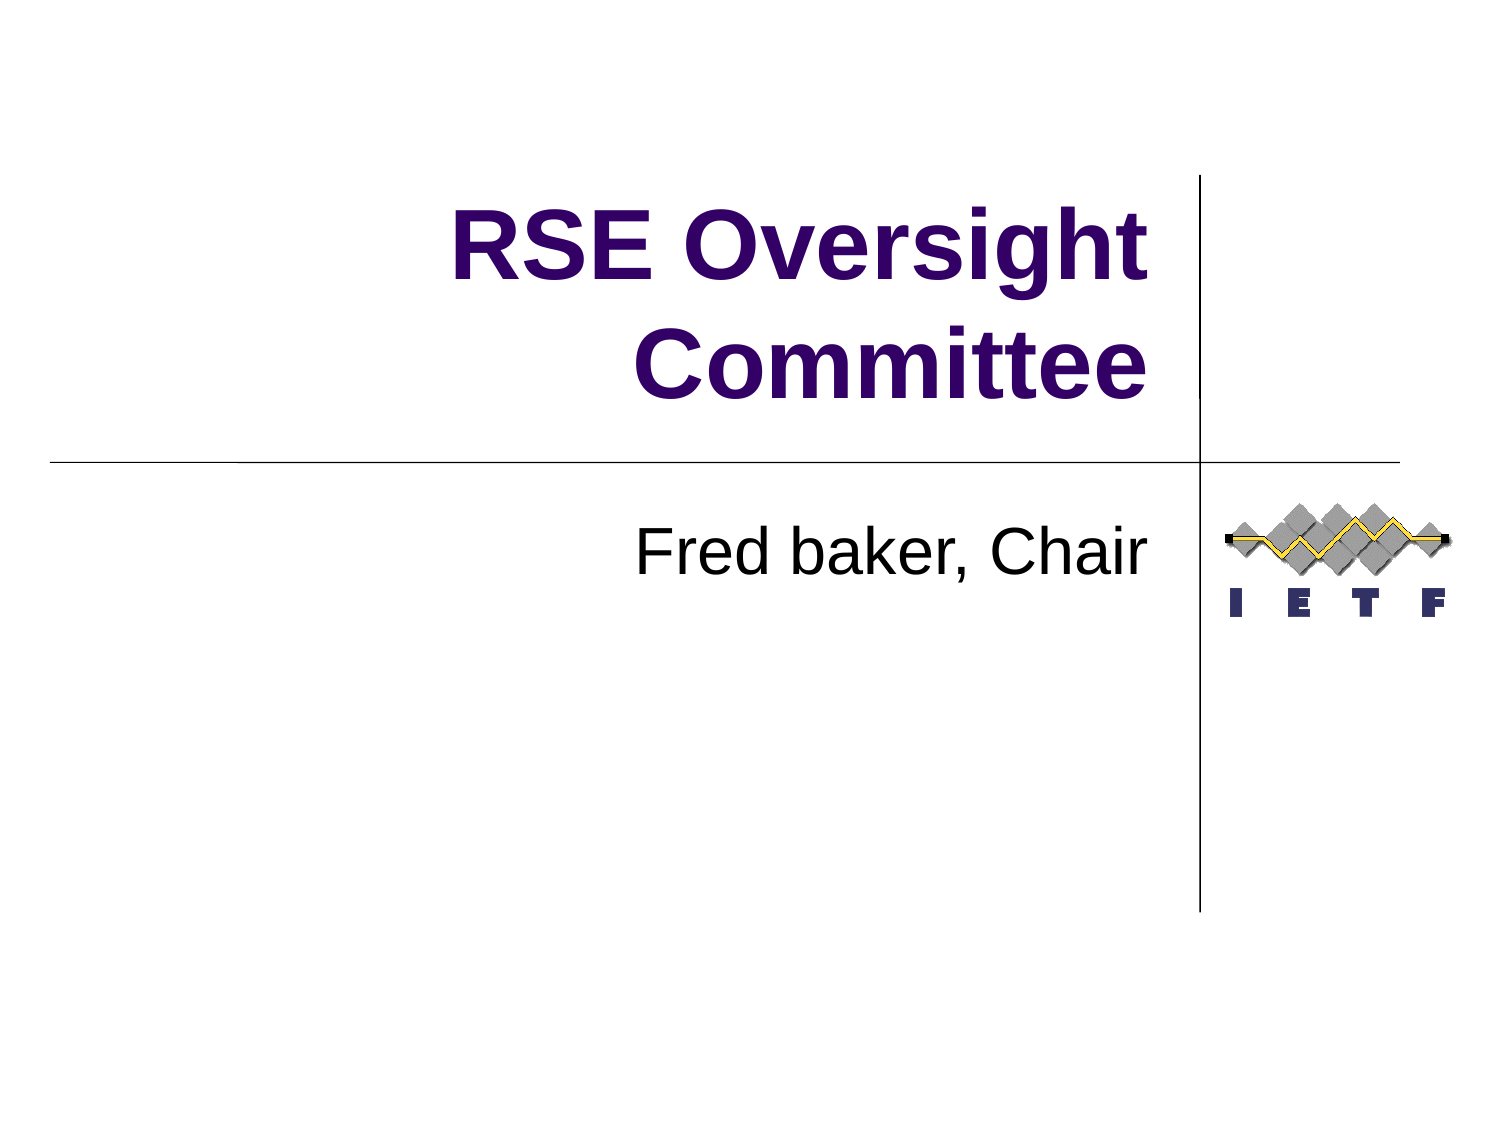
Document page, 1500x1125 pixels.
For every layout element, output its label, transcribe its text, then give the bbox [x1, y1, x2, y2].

picture [1212, 487, 1463, 631]
title RSE Oversight Committee [51, 76, 1165, 427]
subtitle Fred baker, Chair [139, 499, 1165, 888]
